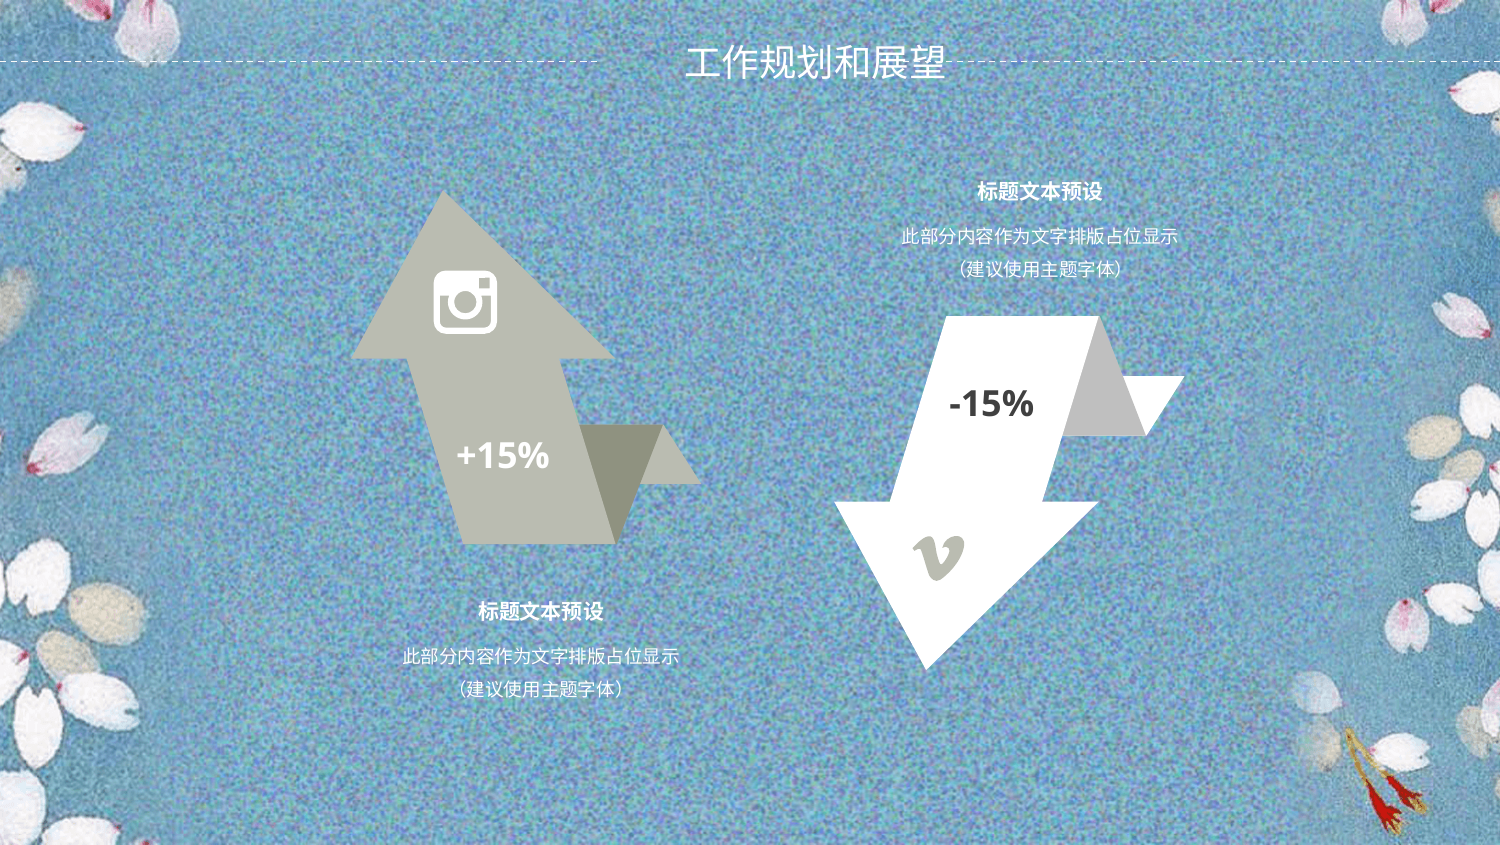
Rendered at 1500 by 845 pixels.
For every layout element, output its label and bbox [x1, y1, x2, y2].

text_box [350, 189, 702, 706]
picture [0, 0, 1500, 845]
text_box [833, 174, 1192, 671]
